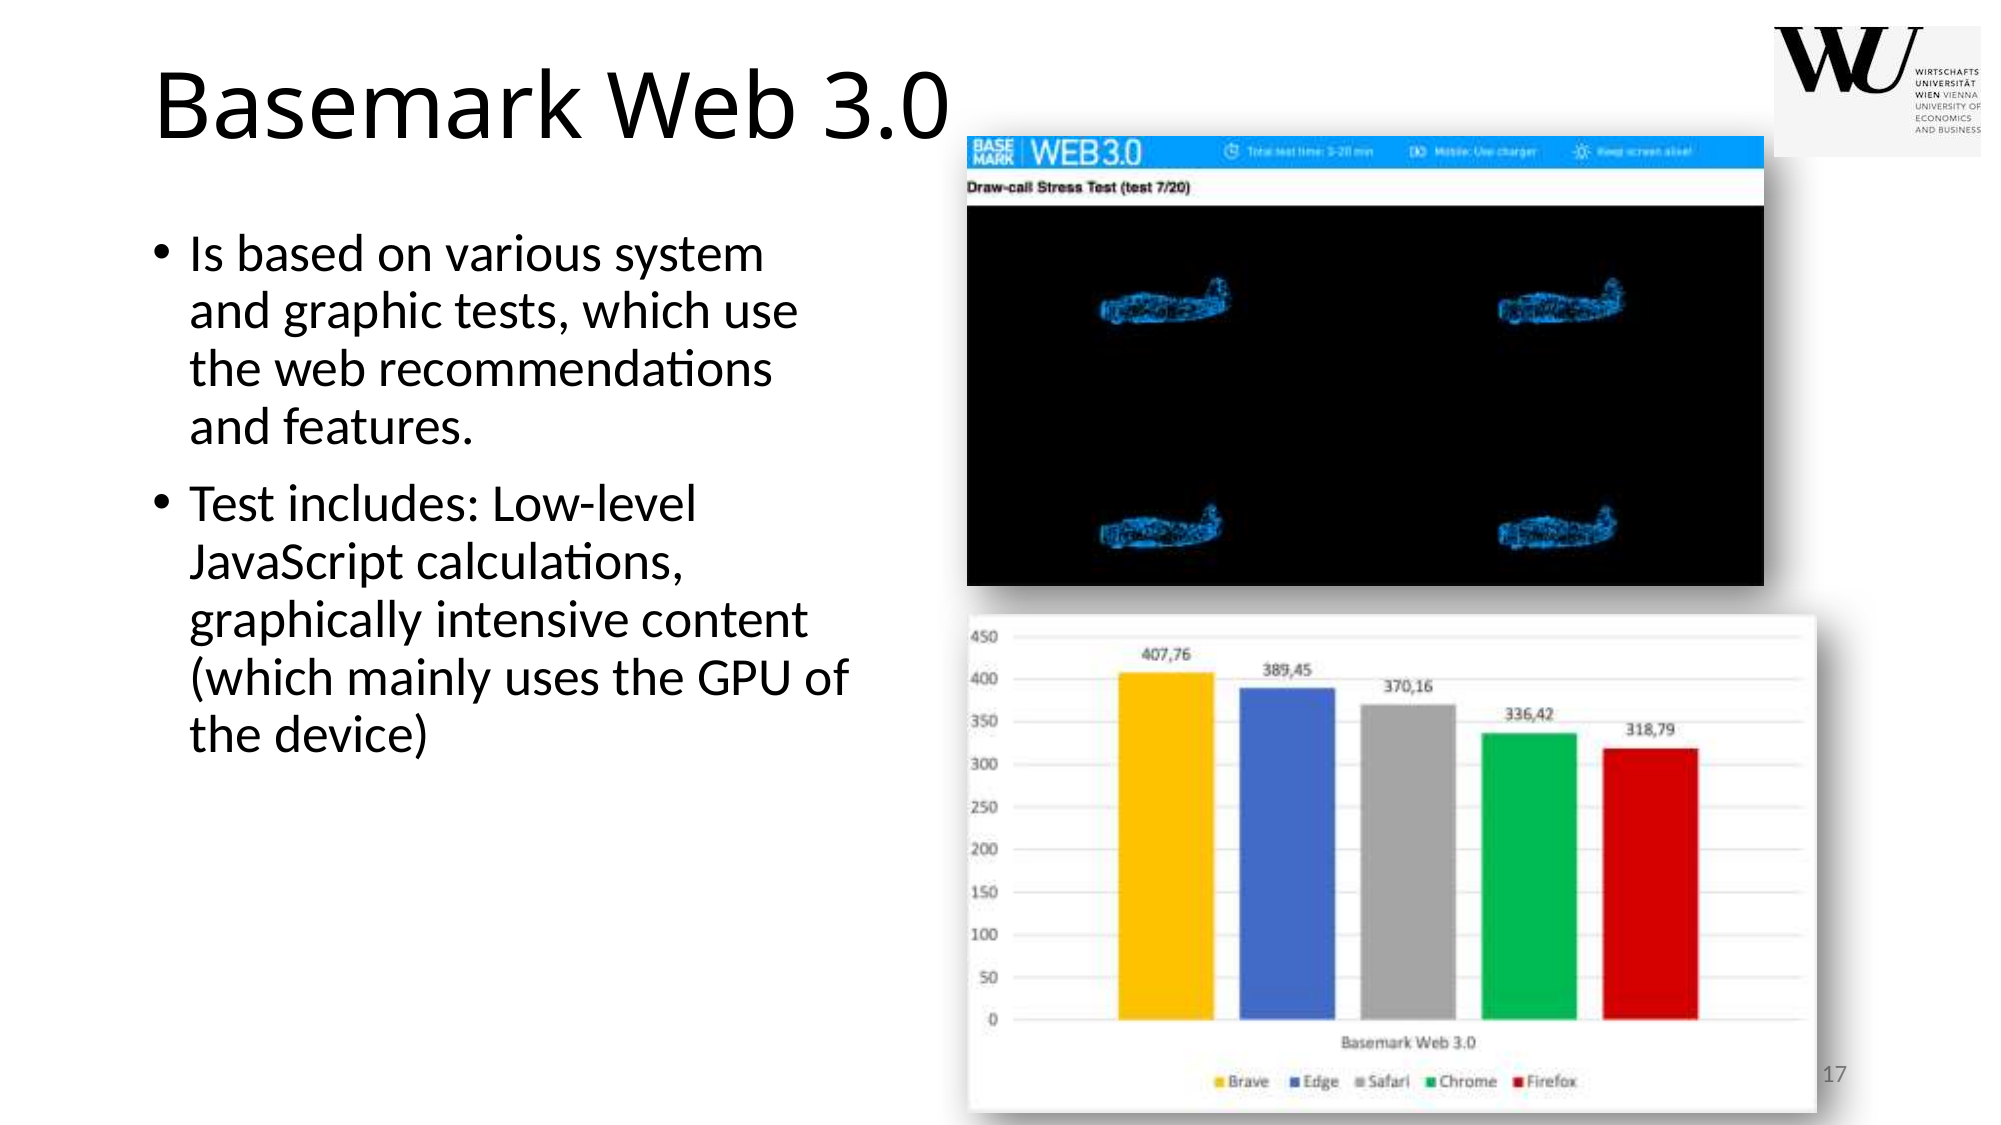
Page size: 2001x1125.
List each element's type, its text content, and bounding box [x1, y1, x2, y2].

list Is based on various system and graphic tests, which use the web recommendations and features. Test includes: Low-level JavaScript calculations, graphically intensive content (which mainly uses the GPU of the device) [137, 217, 869, 782]
picture [967, 135, 1764, 586]
picture [967, 614, 1817, 1113]
title Basemark Web 3.0 [137, 0, 1863, 218]
picture [1774, 26, 1981, 157]
